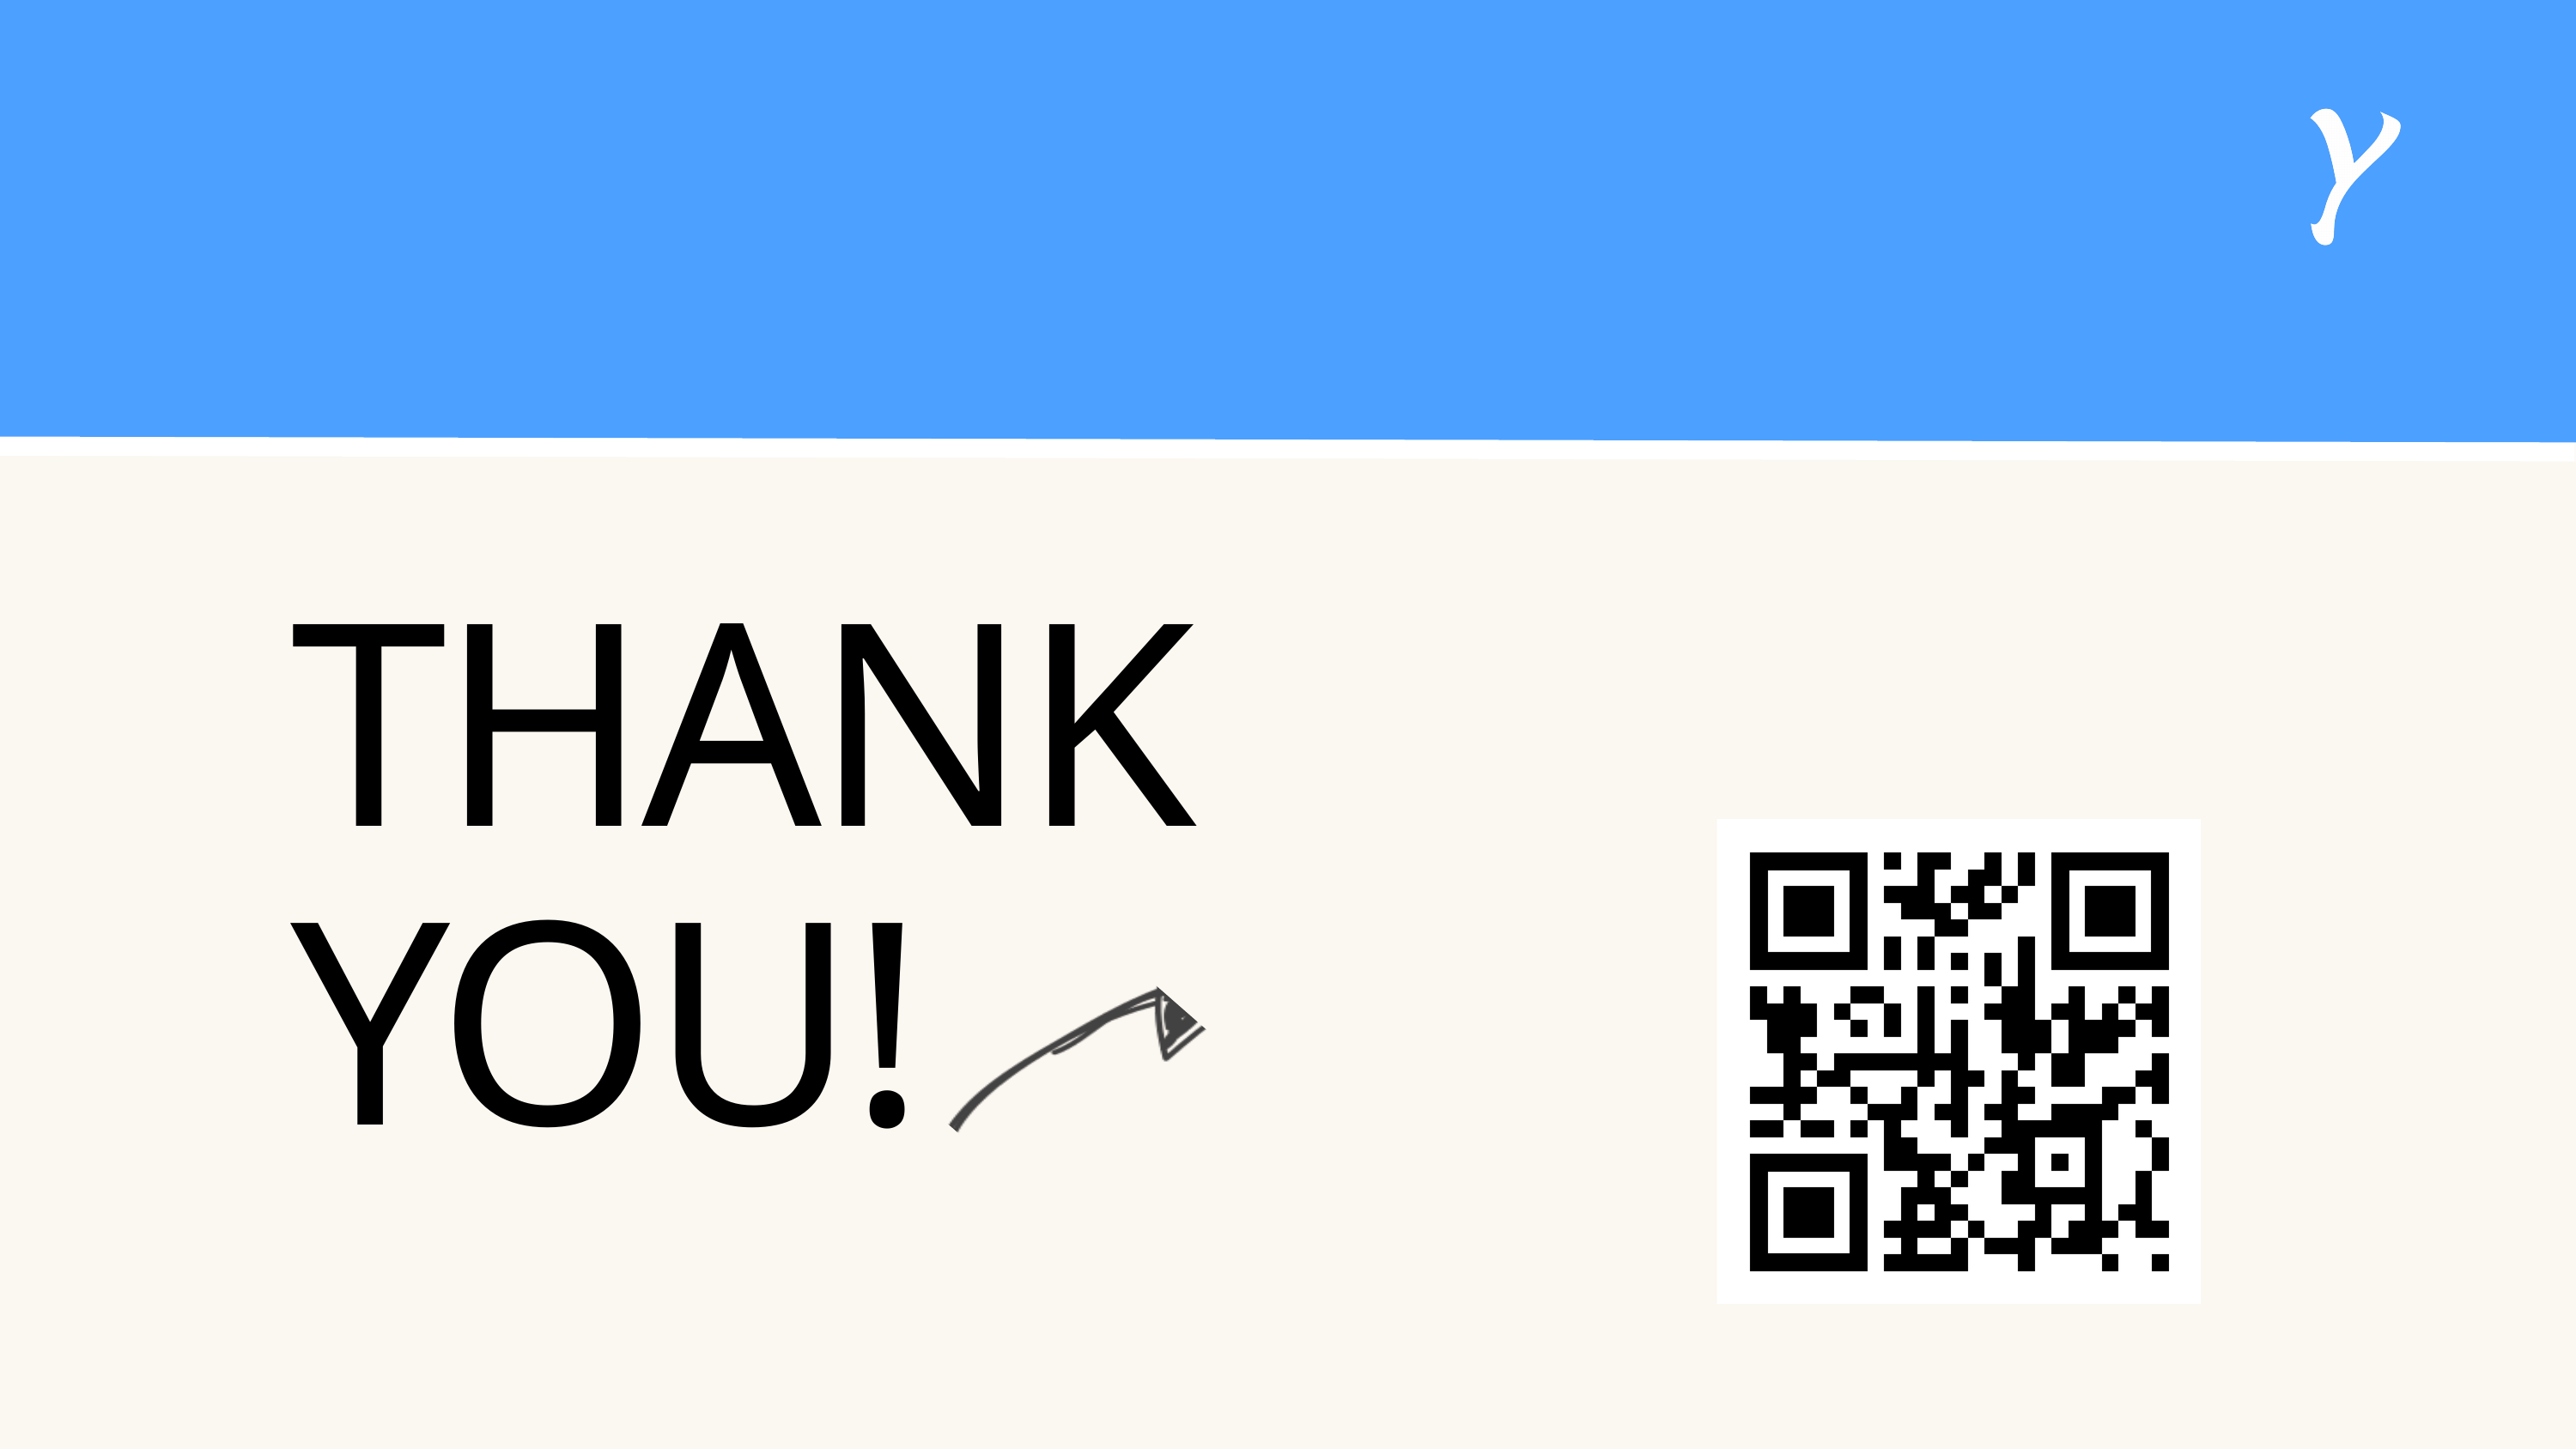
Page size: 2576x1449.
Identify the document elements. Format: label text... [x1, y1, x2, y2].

text_box [920, 919, 1313, 1304]
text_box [0, 0, 2576, 651]
text_box THANK YOU! [290, 660, 1498, 1182]
text_box [1716, 819, 2202, 1304]
